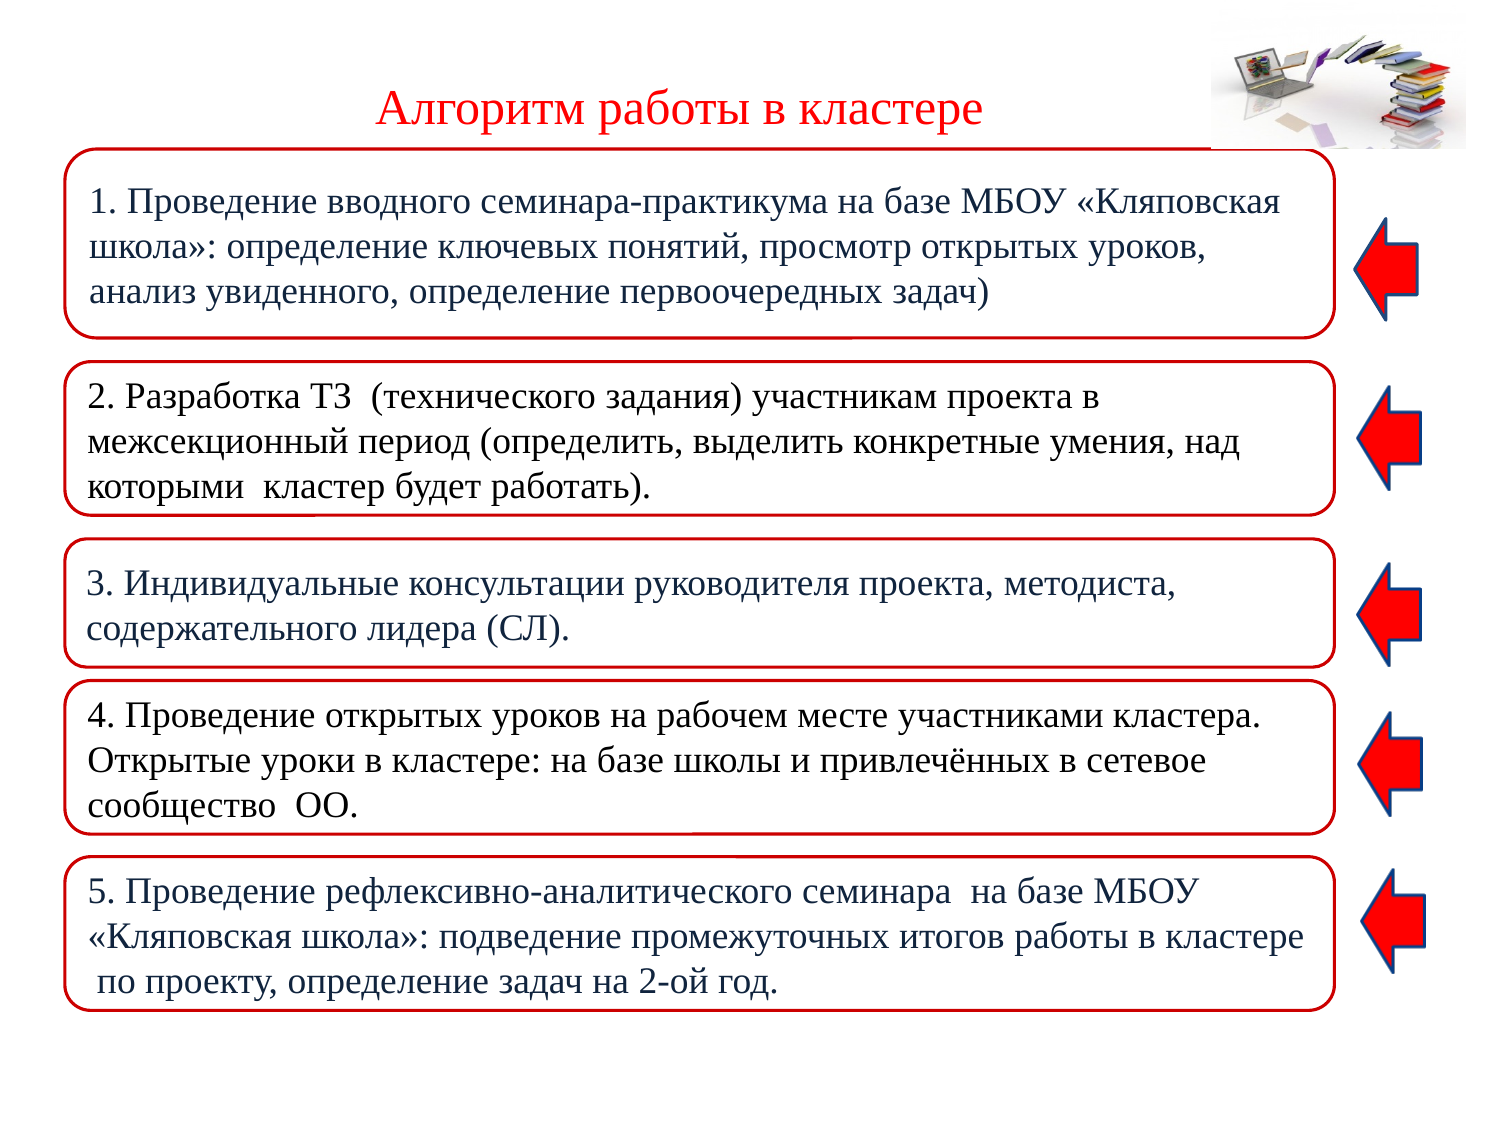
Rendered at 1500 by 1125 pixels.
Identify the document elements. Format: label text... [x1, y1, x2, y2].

text_box [303, 558, 1291, 632]
picture [1355, 385, 1422, 492]
text_box 1. Проведение вводного семинара-практикума на базе МБОУ «Кляповская школа»: определение ключевых понятий, просмотр открытых уроков, анализ увиденного, определение первоочередных задач) [64, 148, 1335, 338]
title Алгоритм работы в кластере [72, 13, 1206, 150]
picture [1359, 868, 1426, 974]
picture [1355, 561, 1422, 668]
text_box [1354, 218, 1418, 321]
picture [1211, 0, 1467, 150]
text_box 5. Проведение рефлексивно-аналитического семинара на базе МБОУ «Кляповская школа»: подведение промежуточных итогов работы в кластере по проекту, определение задач на 2-ой год. [64, 856, 1335, 1011]
text_box 2. Разработка ТЗ (технического задания) участникам проекта в межсекционный период (определить, выделить конкретные умения, над которыми кластер будет работать). [64, 361, 1335, 516]
picture [1357, 711, 1423, 817]
text_box 4. Проведение открытых уроков на рабочем месте участниками кластера. Открытые уроки в кластере: на базе школы и привлечённых в сетевое сообщество ОО. [64, 680, 1335, 835]
text_box 3. Индивидуальные консультации руководителя проекта, методиста, содержательного лидера (СЛ). [64, 538, 1335, 668]
